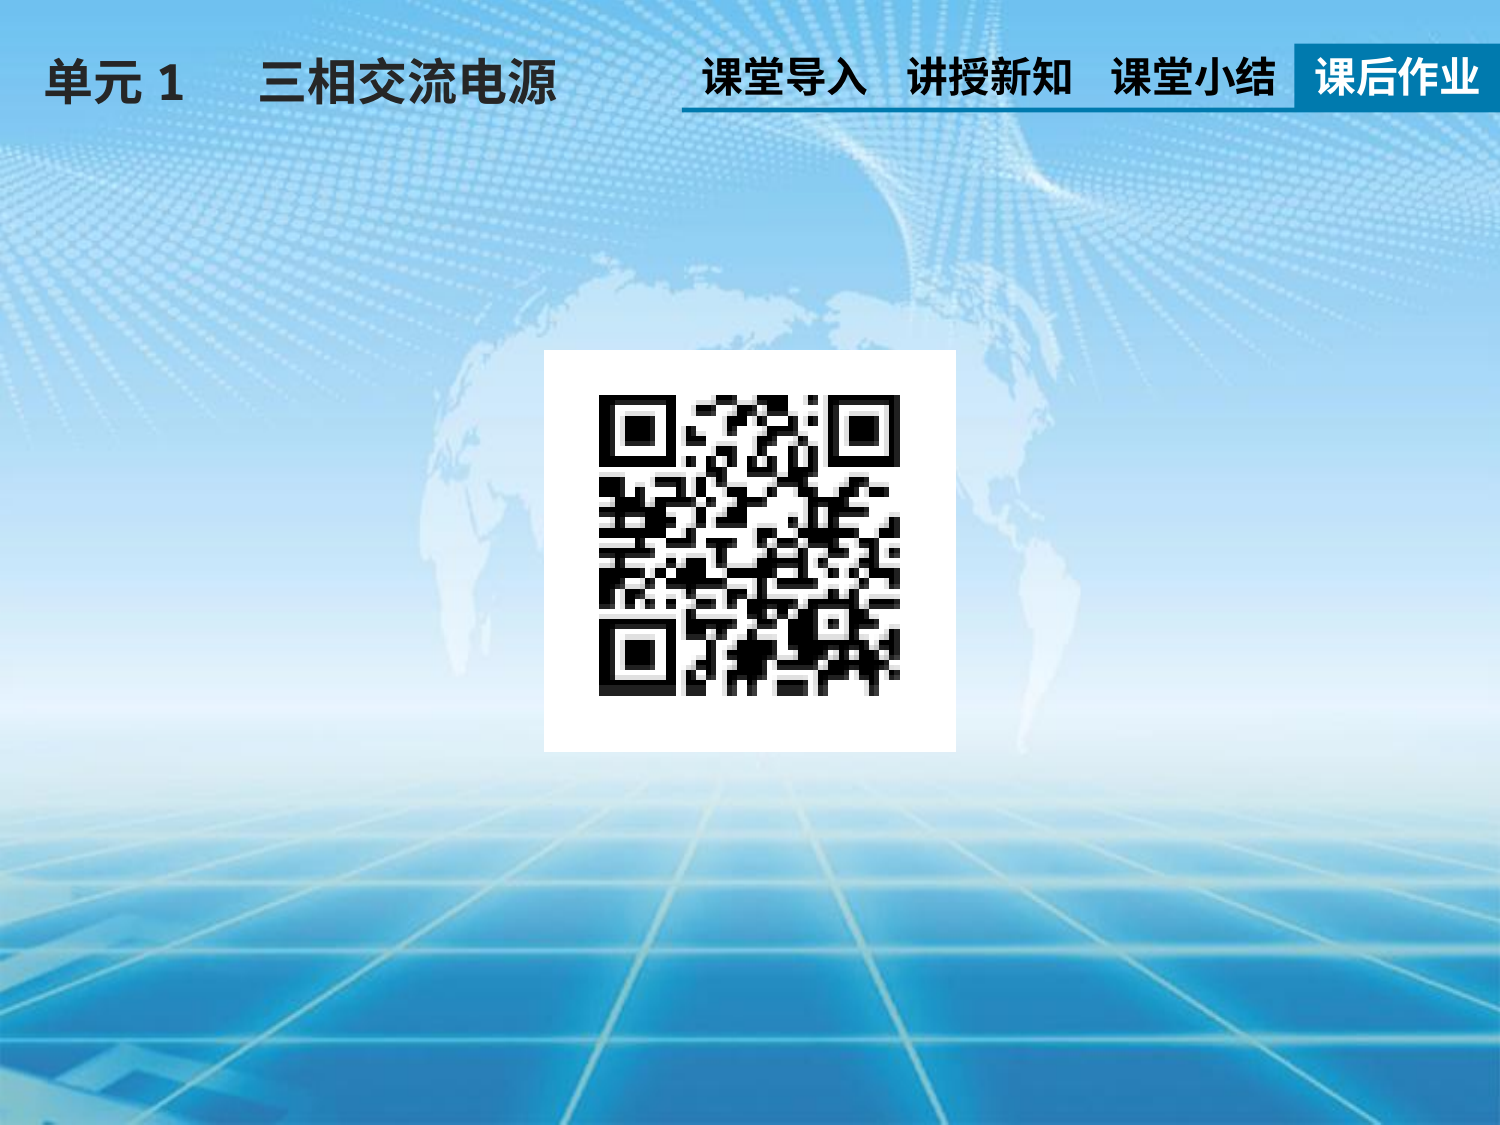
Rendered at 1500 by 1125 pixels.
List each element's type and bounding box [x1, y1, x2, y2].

text_box [29, 43, 1500, 119]
picture [0, 0, 1500, 1125]
